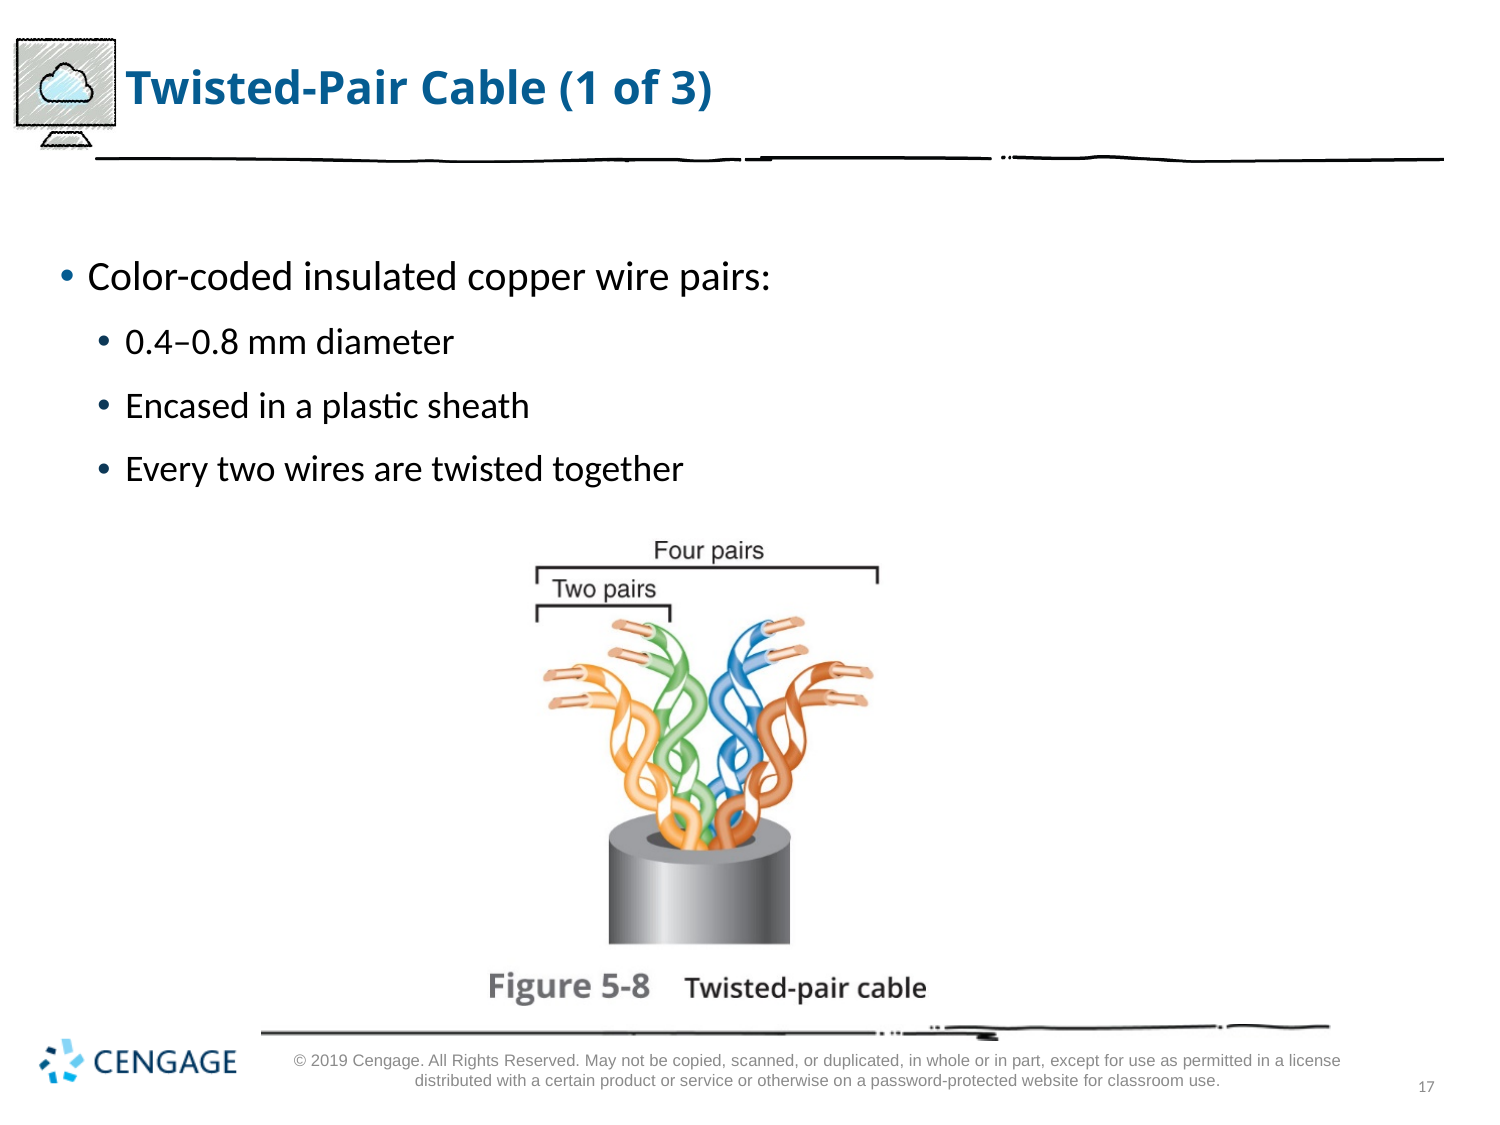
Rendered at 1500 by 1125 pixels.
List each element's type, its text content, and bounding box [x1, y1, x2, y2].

list Color-coded insulated copper wire pairs: 0.4–0.8 mm diameter Encased in a plastic sheath Every two wires are twisted together [59, 252, 1441, 493]
footer © 2019 Cengage. All Rights Reserved. May not be copied, scanned, or duplicated, in whole or in part, except for use as permitted in a license distributed with a certain product or service or otherwise on a password-protected website for classroom use. [262, 1050, 1375, 1091]
picture [19, 1025, 249, 1096]
picture [95, 155, 1444, 163]
picture [261, 1024, 1331, 1041]
picture [487, 538, 929, 1009]
picture [13, 36, 117, 151]
title Twisted-Pair Cable (1 of 3) [125, 66, 1442, 116]
